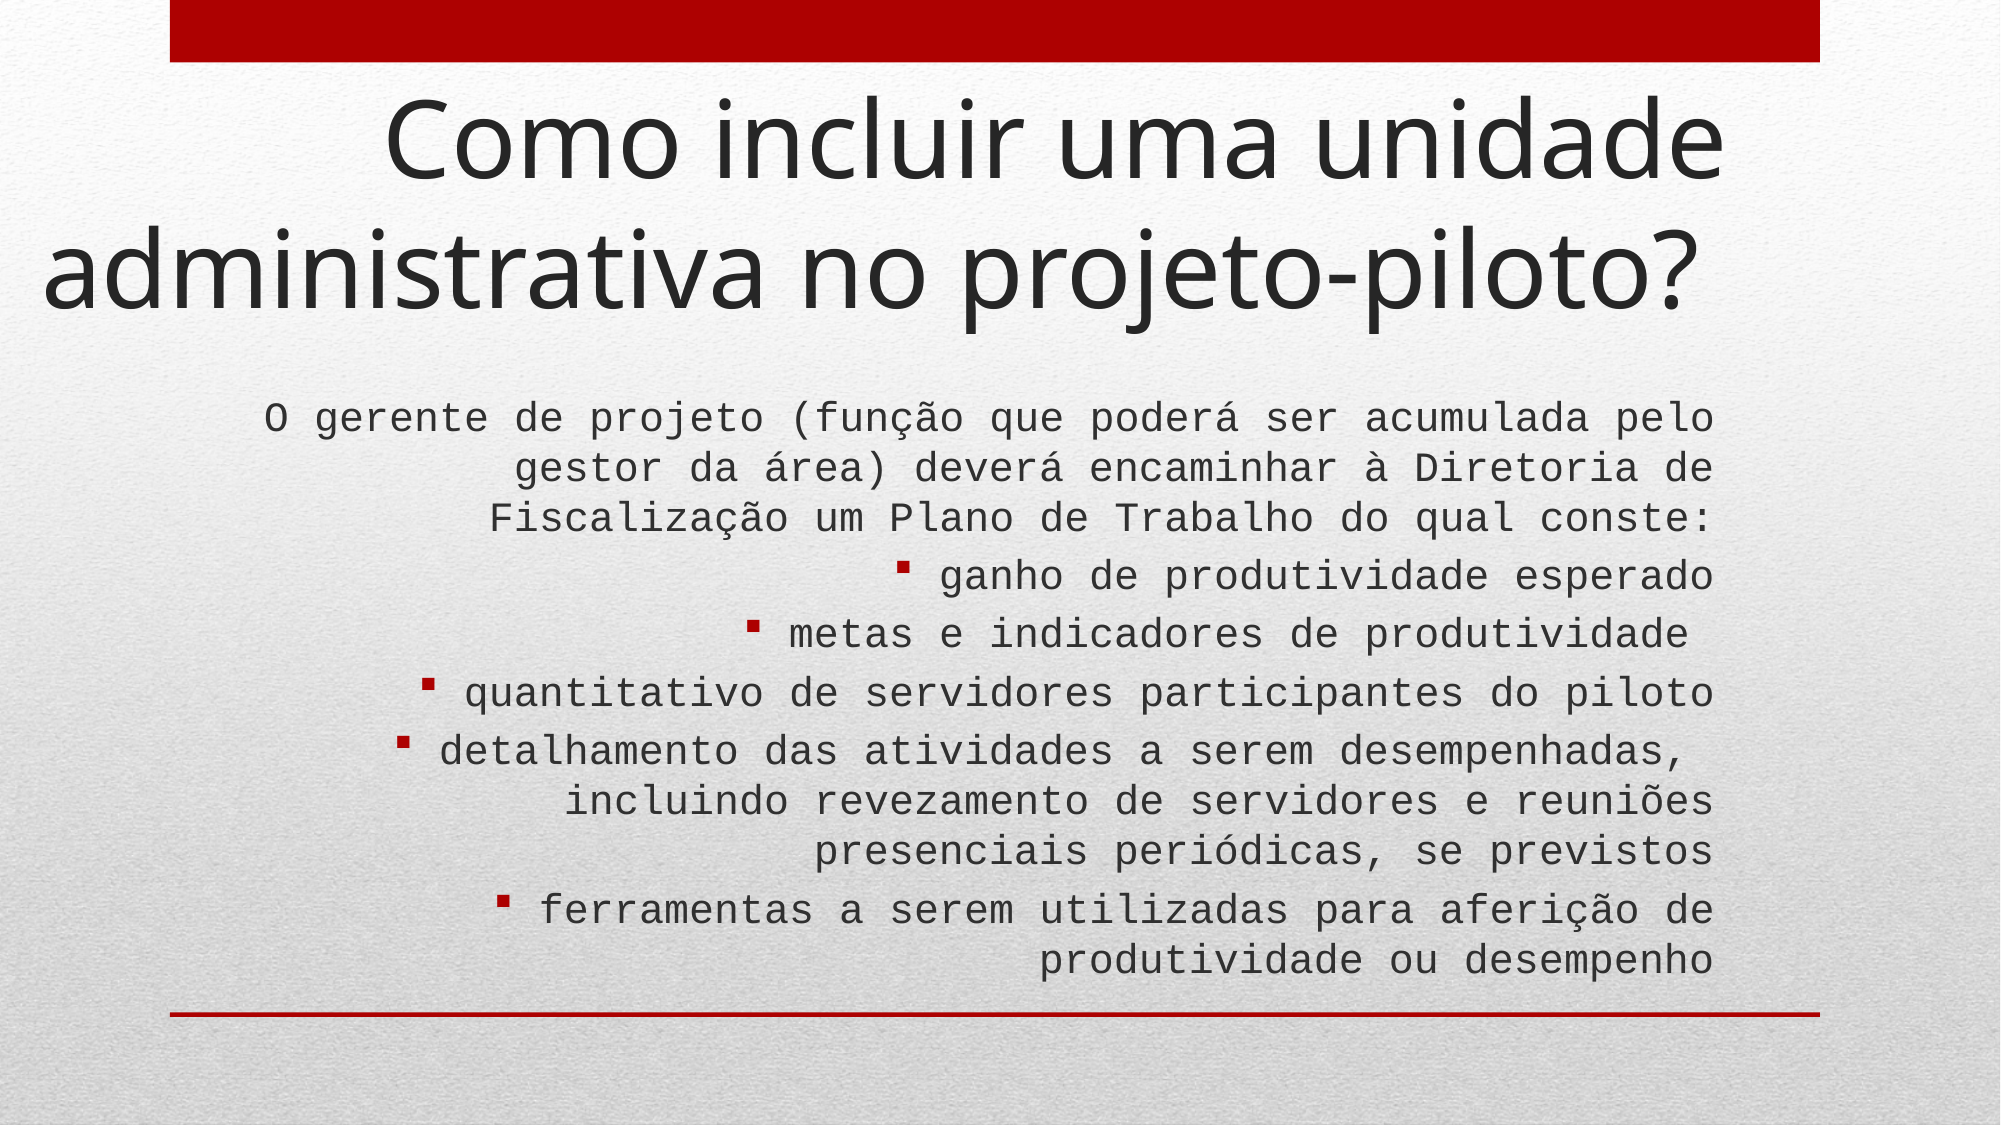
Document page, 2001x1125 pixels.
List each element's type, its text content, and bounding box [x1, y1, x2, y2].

list O gerente de projeto (função que poderá ser acumulada pelo gestor da área) deverá encaminhar à Diretoria de Fiscalização um Plano de Trabalho do qual conste: ganho de produtividade esperado metas e indicadores de produtividade quantitativo de servidores participantes do piloto detalhamento das atividades a serem desempenhadas, incluindo revezamento de servidores e reuniões presenciais periódicas, se previstos ferramentas a serem utilizadas para aferição de produtividade ou desempenho [219, 457, 1729, 1125]
title Como incluir uma unidade administrativa no projeto-piloto? [24, 108, 1744, 338]
